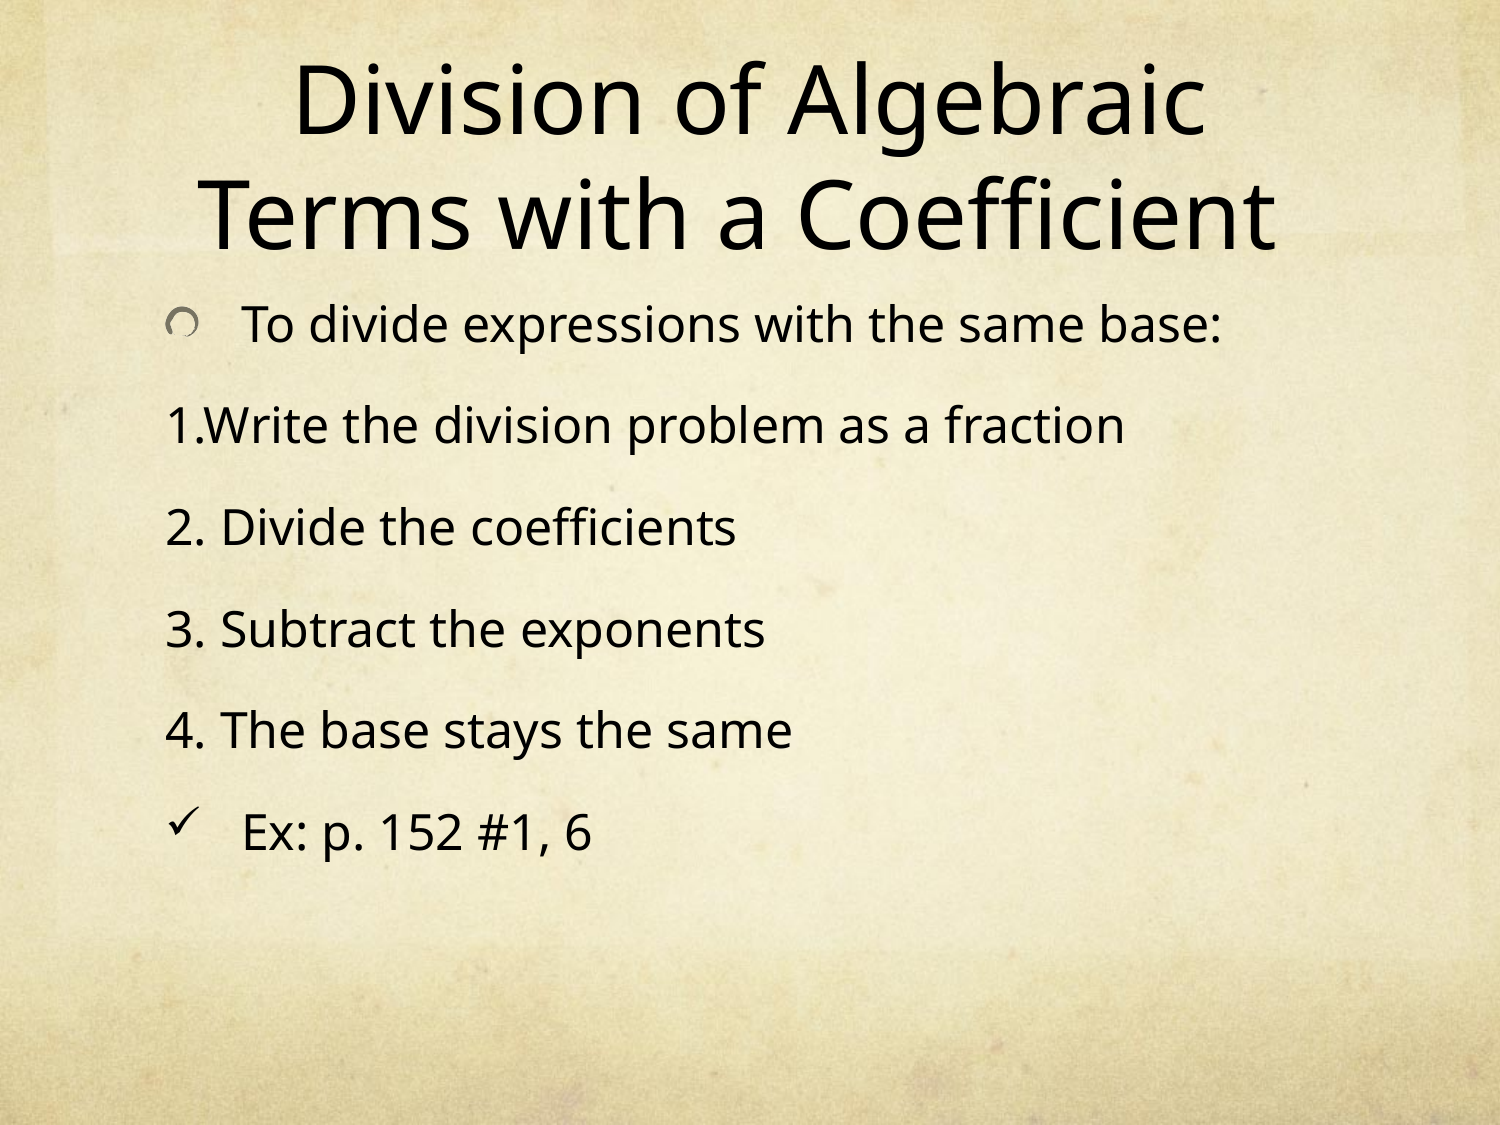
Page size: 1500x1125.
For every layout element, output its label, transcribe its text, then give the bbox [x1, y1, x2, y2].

list To divide expressions with the same base: 1.Write the division problem as a fraction 2. Divide the coefficients 3. Subtract the exponents 4. The base stays the same Ex: p. 152 #1, 6 [150, 284, 1350, 950]
picture [0, 0, 1500, 1125]
title Division of Algebraic Terms with a Coefficient [150, 82, 1350, 225]
